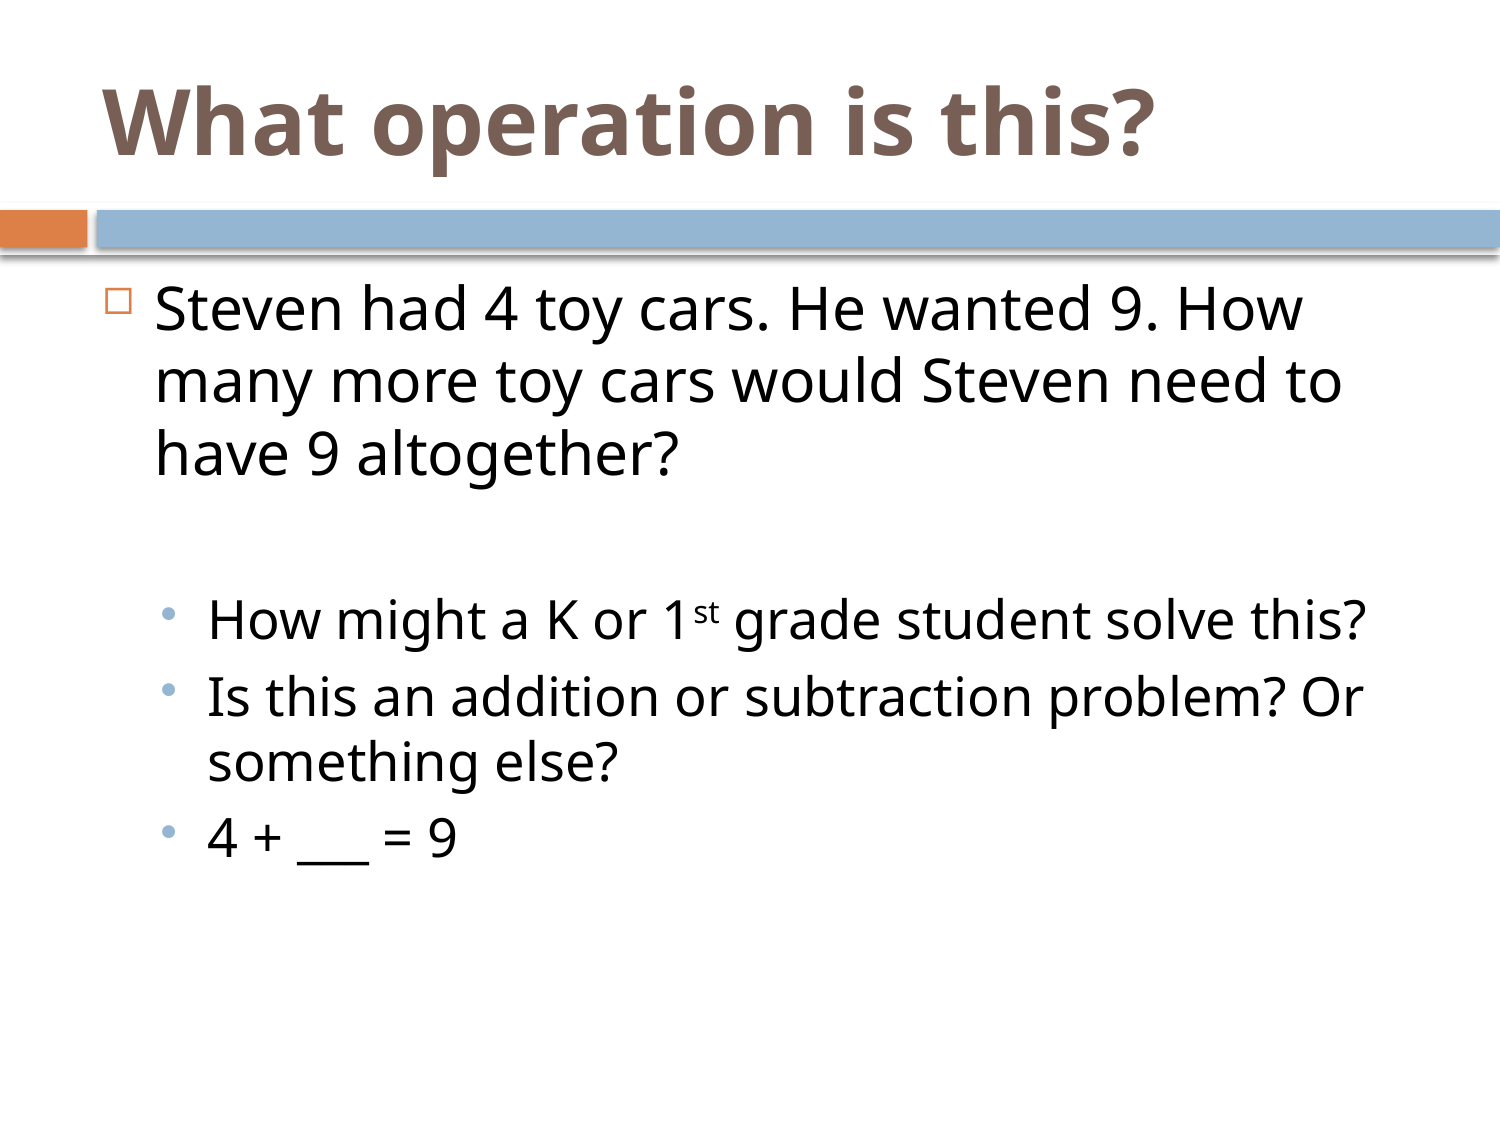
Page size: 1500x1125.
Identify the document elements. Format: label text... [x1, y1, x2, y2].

title What operation is this? [87, 24, 1438, 213]
list Steven had 4 toy cars. He wanted 9. How many more toy cars would Steven need to have 9 altogether? How might a K or 1st grade student solve this? Is this an addition or subtraction problem? Or something else? 4 + ___ = 9 [87, 262, 1438, 1005]
